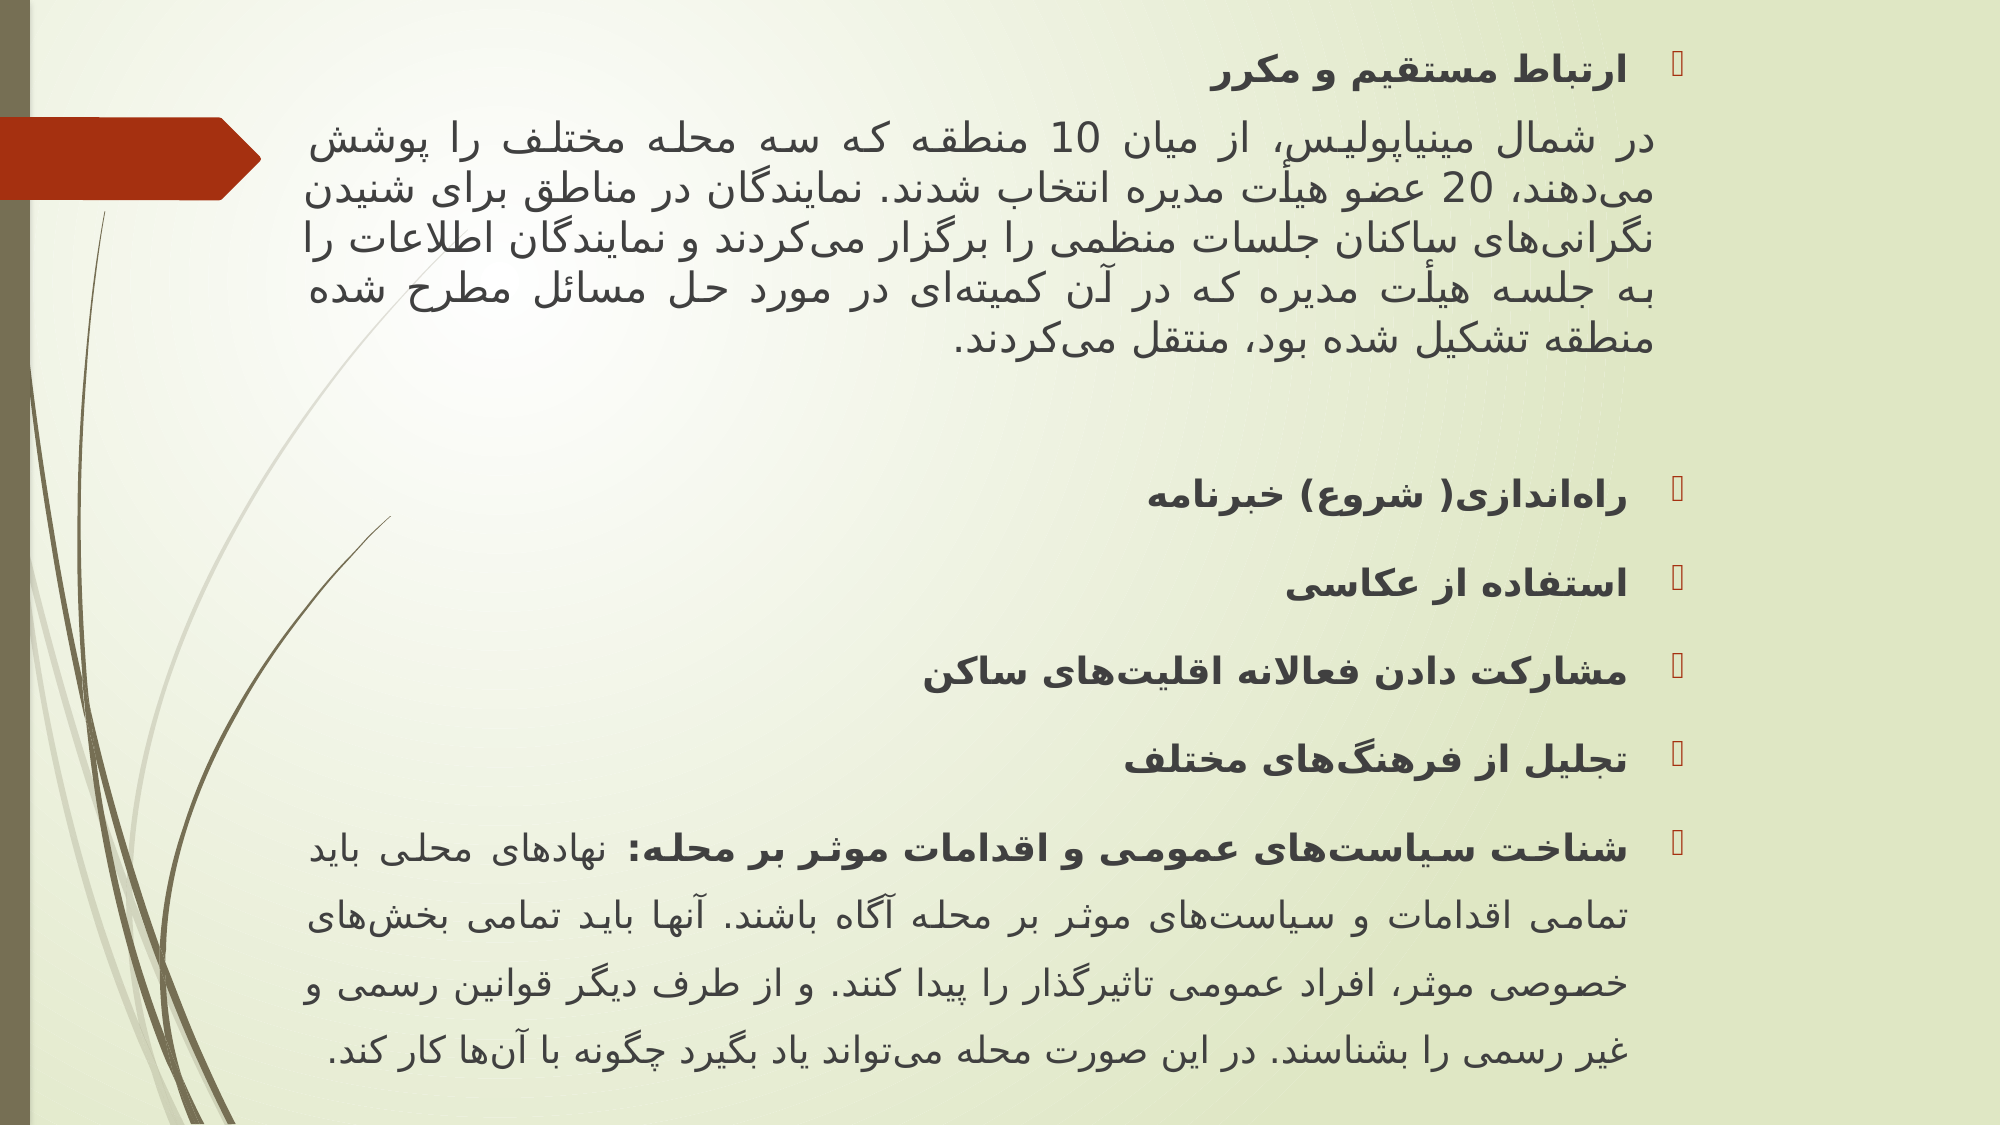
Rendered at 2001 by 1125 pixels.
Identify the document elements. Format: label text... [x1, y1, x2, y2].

list ارتباط مستقیم و مکرر در شمال مینیاپولیس، از میان 10 منطقه که سه محله مختلف را پوشش می‌دهند، 20 عضو هیأت مدیره انتخاب شدند. نمایندگان در مناطق برای شنیدن نگرانی‌های ساکنان جلسات منظمی را برگزار می‌کردند و نمایندگان اطلاعات را به جلسه هیأت مدیره که در آن کمیته‌ای در مورد حل مسائل مطرح شده منطقه تشکیل شده بود، منتقل می‌کردند. راه‌اندازی( شروع) خبرنامه استفاده از عکاسی مشارکت دادن فعالانه اقلیت‌های ساکن تجلیل از فرهنگ‌های مختلف شناخت سیاست‌های عمومی و اقدامات موثر بر محله: نهادهای محلی باید تمامی اقدامات و سیاست‌های موثر بر محله آگاه باشند. آنها باید تمامی بخش‌های خصوصی موثر، افراد عمومی تاثیرگذار را پیدا کنند. و از طرف دیگر قوانین رسمی و غیر رسمی را بشناسند. در این صورت محله می‌تواند یاد بگیرد چگونه با آن‌ها کار کند. [287, 37, 1700, 1125]
